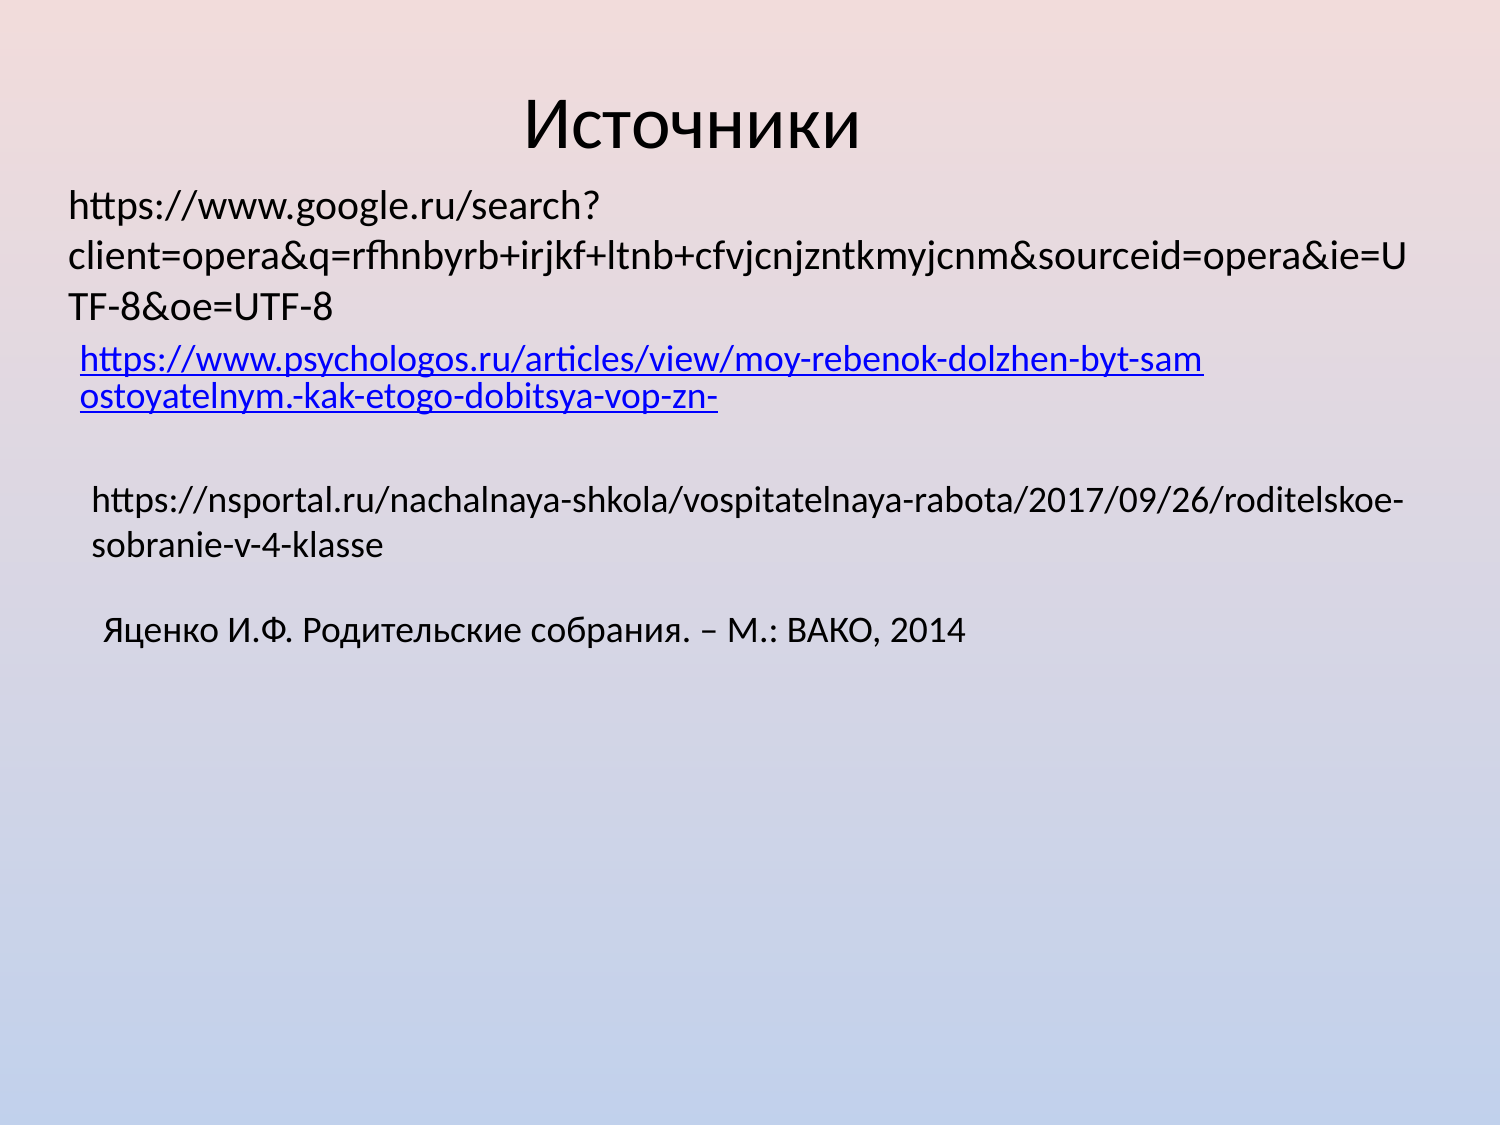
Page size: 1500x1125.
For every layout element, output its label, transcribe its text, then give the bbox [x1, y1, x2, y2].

text_box Источники [508, 66, 877, 170]
text_box https://www.psychologos.ru/articles/view/moy-rebenok-dolzhen-byt-samostoyatelnym.-kak-etogo-dobitsya-vop-zn- [64, 326, 1235, 386]
text_box https://nsportal.ru/nachalnaya-shkola/vospitatelnaya-rabota/2017/09/26/roditelskoe-sobranie-v-4-klasse [76, 467, 1424, 573]
text_box https://www.google.ru/search?client=opera&q=rfhnbyrb+irjkf+ltnb+cfvjcnjzntkmyjcnm&sourceid=opera&ie=UTF-8&oe=UTF-8 [53, 170, 1441, 336]
text_box Яценко И.Ф. Родительские собрания. – М.: ВАКО, 2014 [88, 597, 1329, 658]
